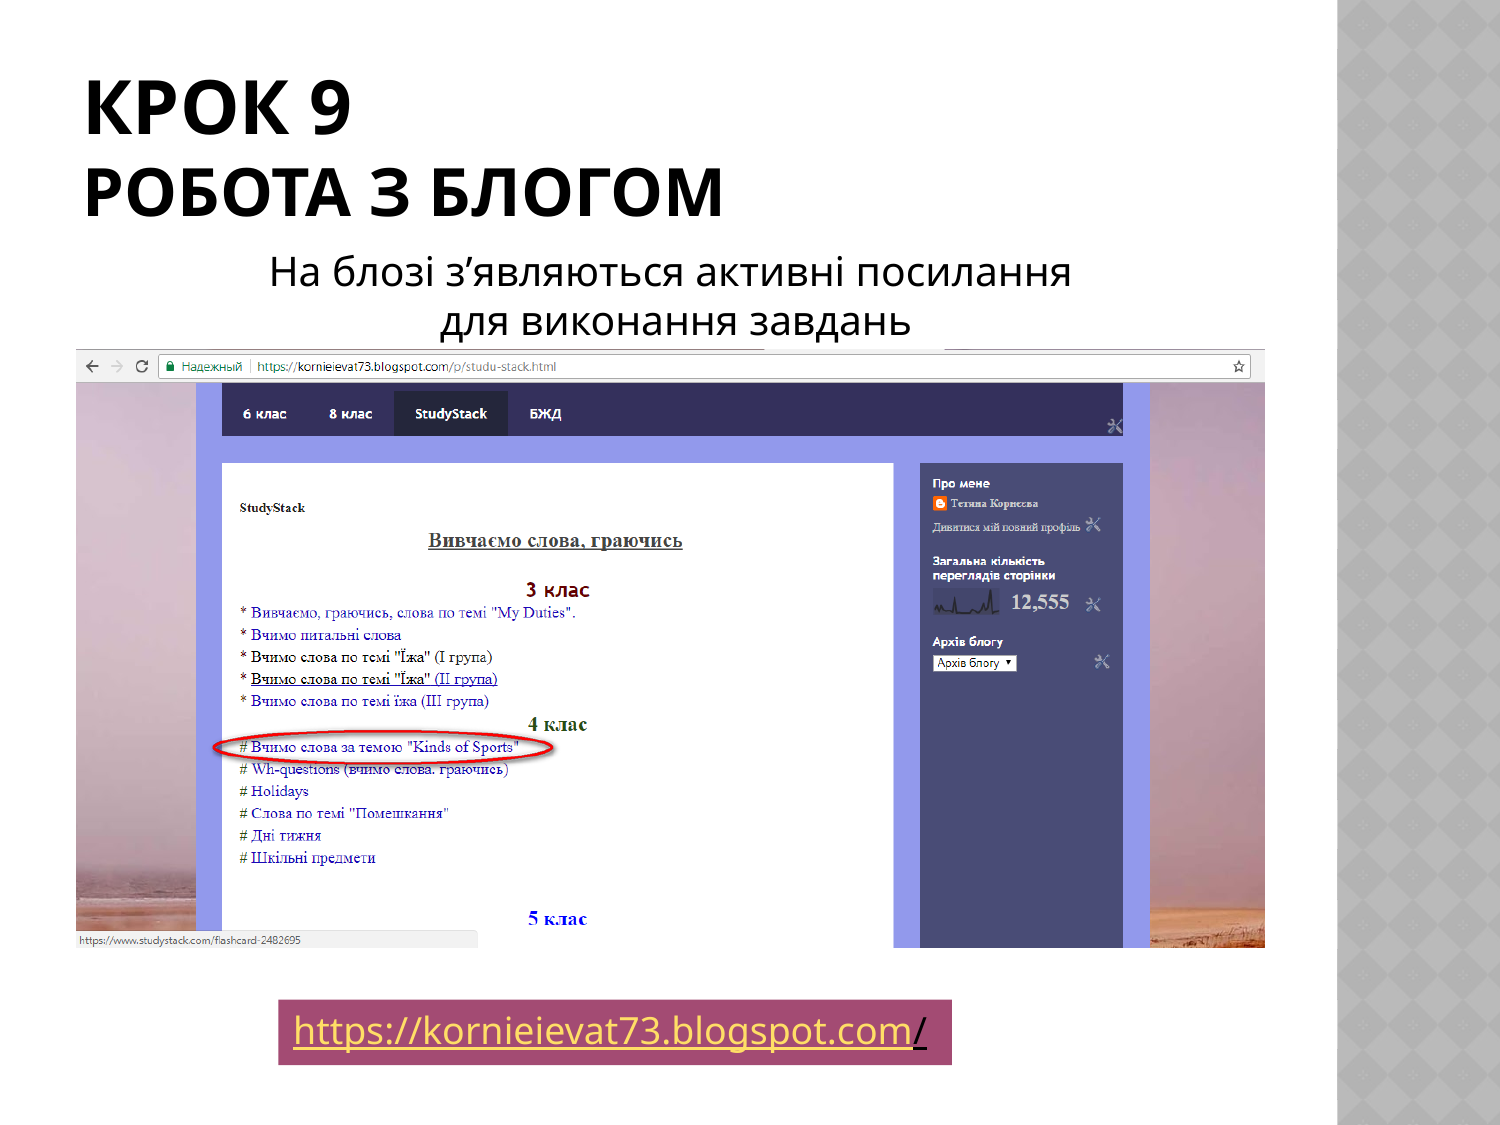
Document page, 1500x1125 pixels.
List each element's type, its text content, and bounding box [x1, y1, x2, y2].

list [76, 349, 1265, 948]
title Крок 9 робота з блогом [75, 37, 1043, 230]
text_box https://kornieievat73.blogspot.com/ [278, 999, 952, 1066]
list На блозі з’являються активні посилання для виконання завдань [75, 245, 1270, 345]
